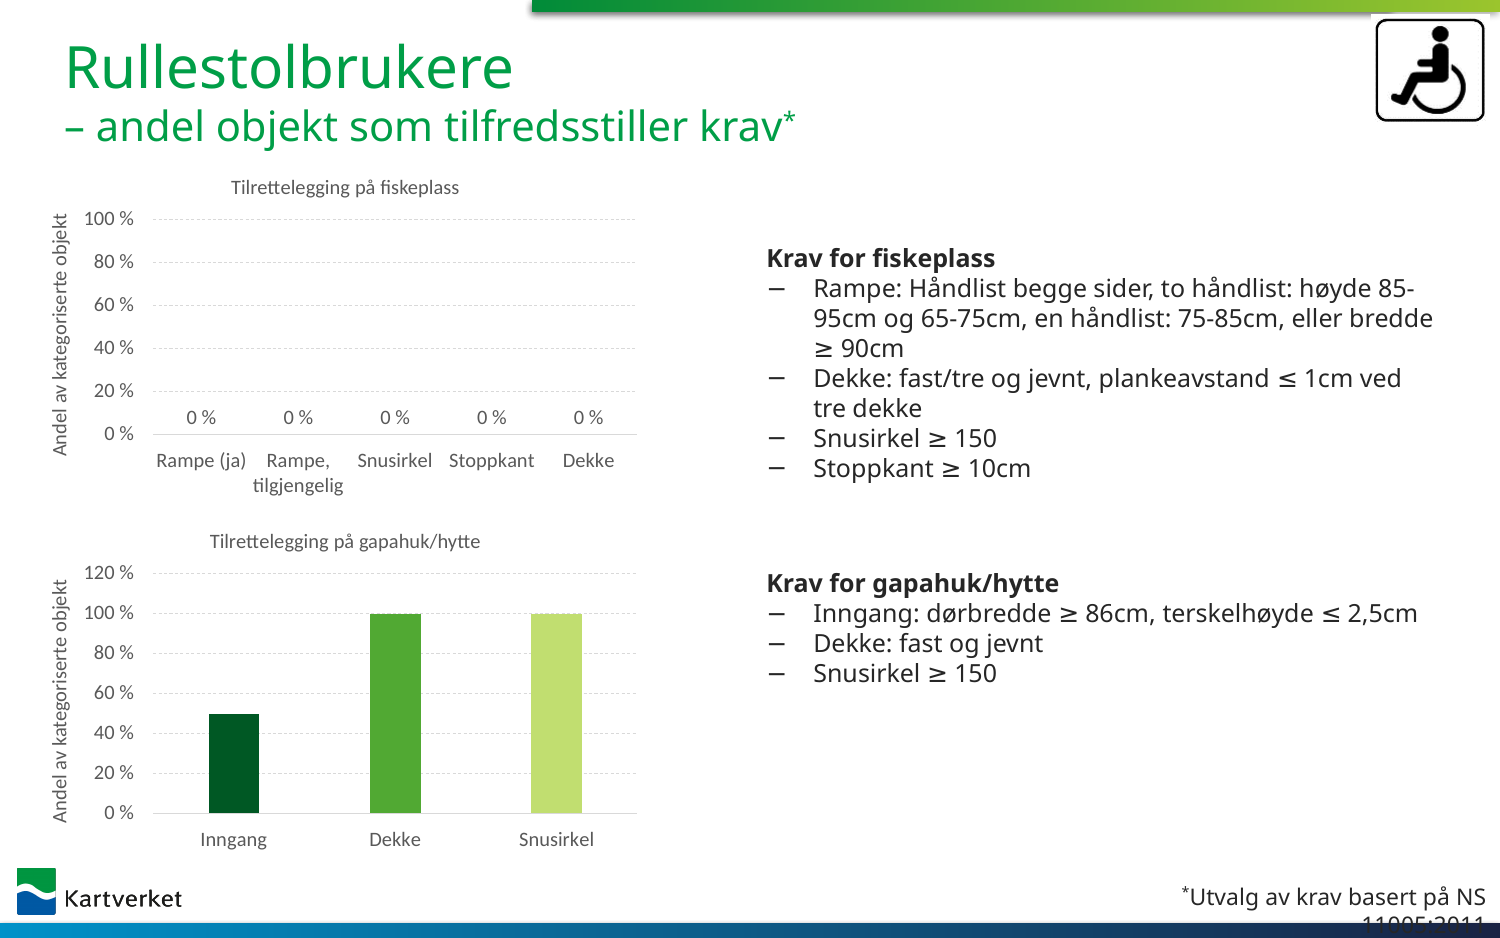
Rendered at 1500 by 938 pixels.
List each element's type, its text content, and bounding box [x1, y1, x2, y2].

text_box *Utvalg av krav basert på NS 11005:2011 [1068, 873, 1500, 938]
text_box Krav for fiskeplass Rampe: Håndlist begge sider, to håndlist: høyde 85-95cm og 65-75cm, en håndlist: 75-85cm, eller bredde ≥ 90cm Dekke: fast/tre og jevnt, plankeavstand ≤ 1cm ved tre dekke Snusirkel ≥ 150 Stoppkant ≥ 10cm [751, 235, 1452, 490]
text_box Rullestolbrukere – andel objekt som tilfredsstiller krav* [49, 29, 1431, 158]
picture [1371, 13, 1491, 127]
picture [41, 520, 650, 859]
text_box Krav for gapahuk/hytte Inngang: dørbredde ≥ 86cm, terskelhøyde ≤ 2,5cm Dekke: fast og jevnt Snusirkel ≥ 150 [751, 560, 1452, 695]
picture [41, 166, 650, 505]
